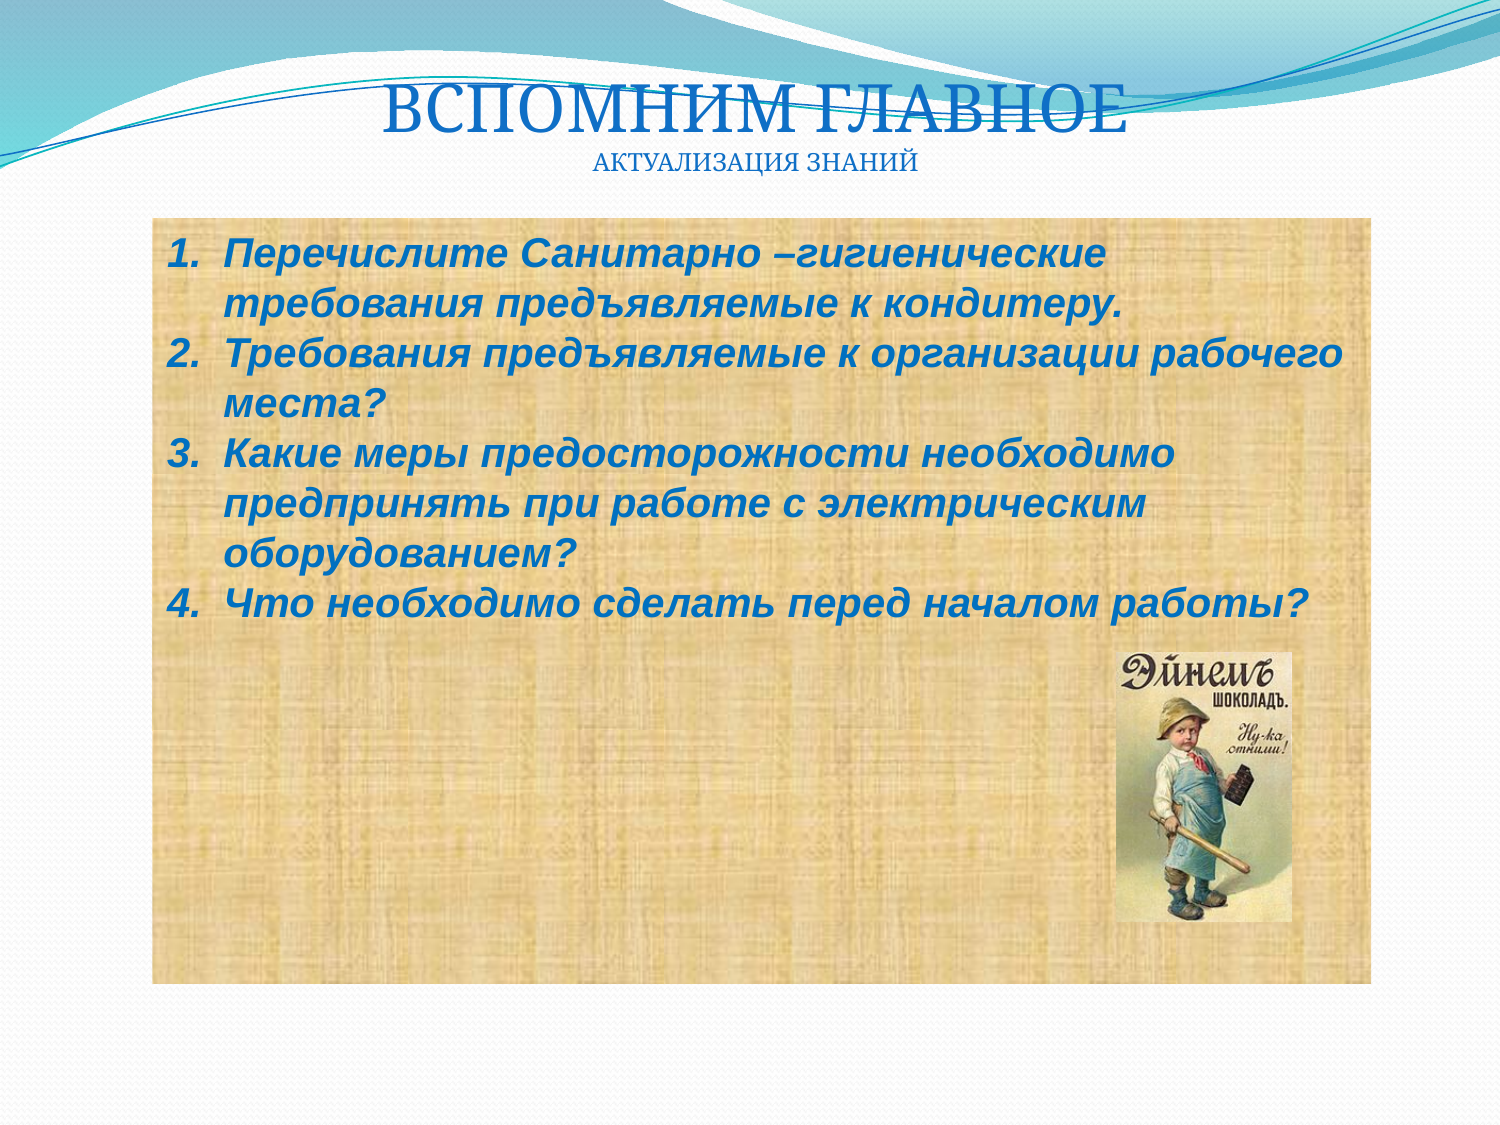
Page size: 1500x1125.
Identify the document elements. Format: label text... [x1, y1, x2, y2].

picture [1115, 652, 1292, 923]
text_box Перечислите Санитарно –гигиенические требования предъявляемые к кондитеру. Требования предъявляемые к организации рабочего места? Какие меры предосторожности необходимо предпринять при работе с электрическим оборудованием? Что необходимо сделать перед началом работы? [152, 218, 1372, 984]
text_box ВСПОМНИМ ГЛАВНОЕ АКТУАЛИЗАЦИЯ ЗНАНИЙ [93, 58, 1418, 184]
